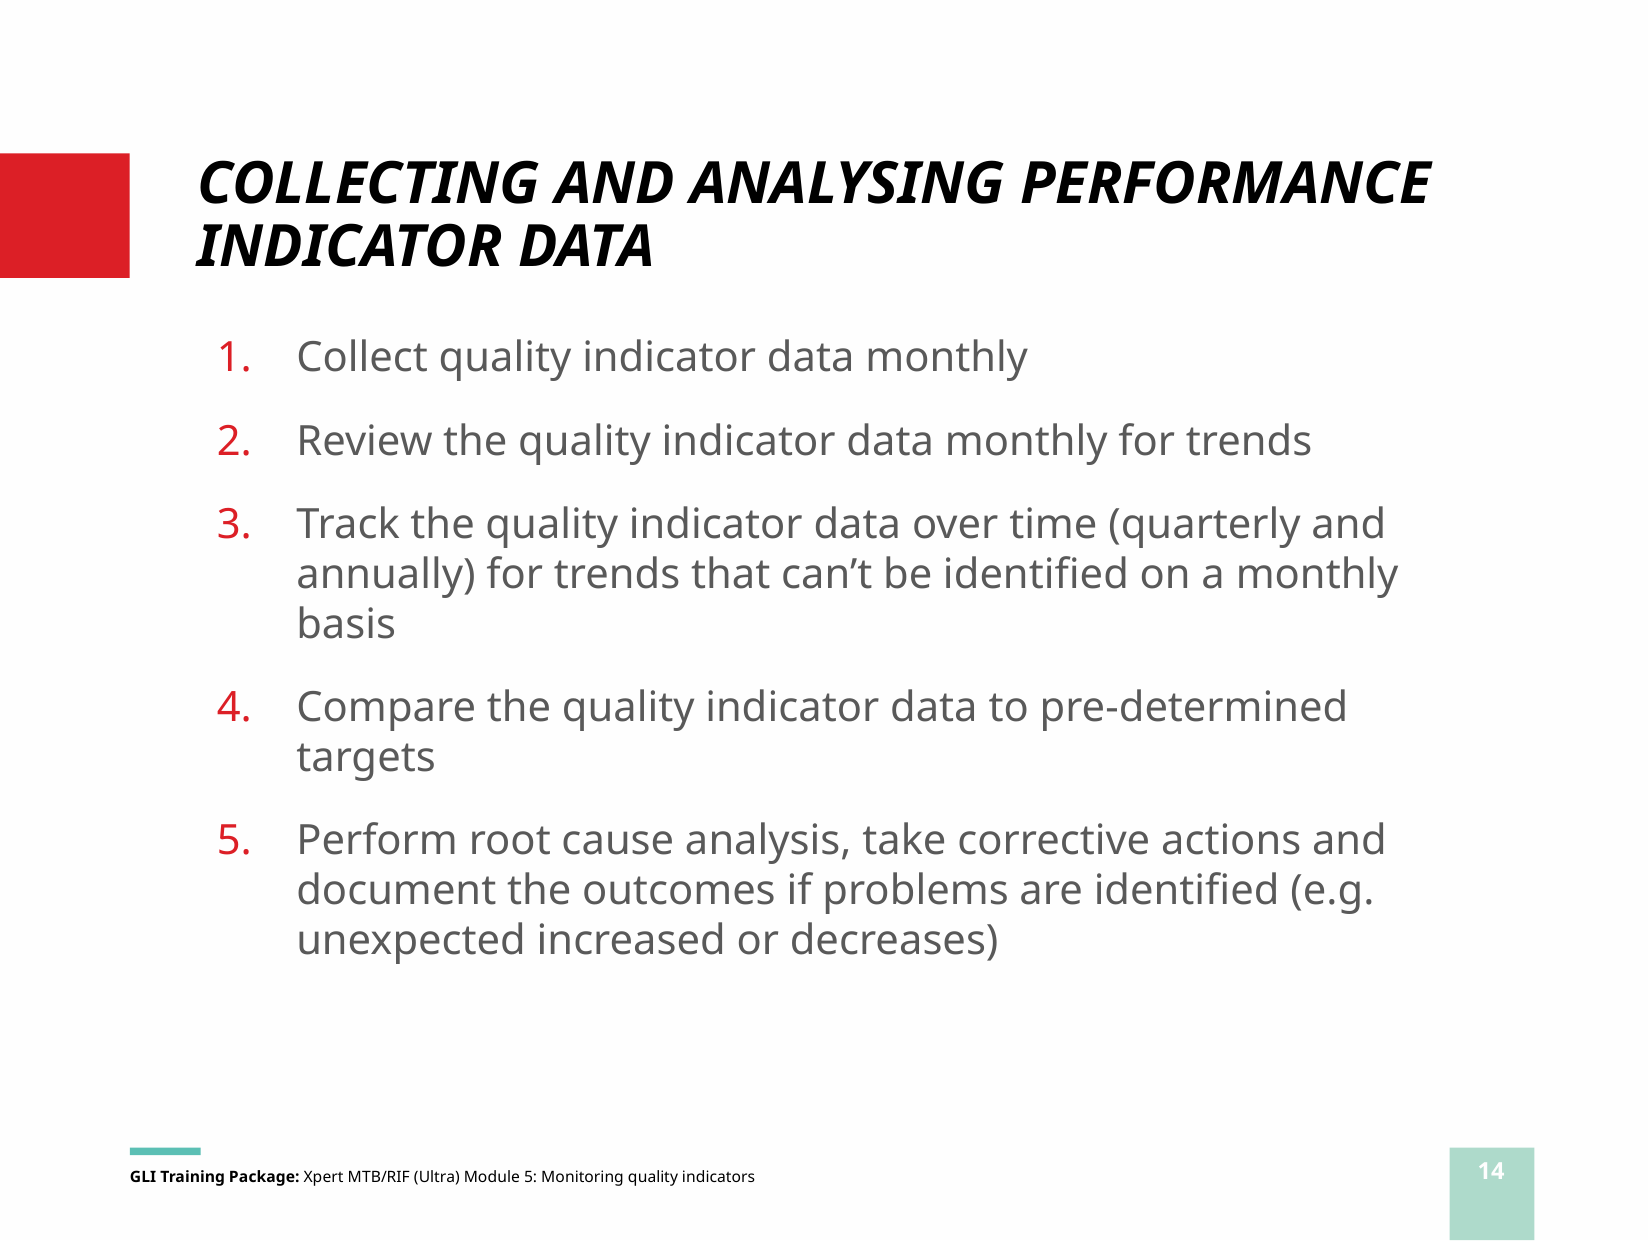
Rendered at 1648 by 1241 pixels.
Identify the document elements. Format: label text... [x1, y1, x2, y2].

list Collect quality indicator data monthly Review the quality indicator data monthly for trends Track the quality indicator data over time (quarterly and annually) for trends that can’t be identified on a monthly basis Compare the quality indicator data to pre-determined targets Perform root cause analysis, take corrective actions and document the outcomes if problems are identified (e.g. unexpected increased or decreases) [197, 330, 1450, 1087]
title COLLECTING AND ANALYSING PERFORMANCE INDICATOR DATA [197, 153, 1450, 278]
